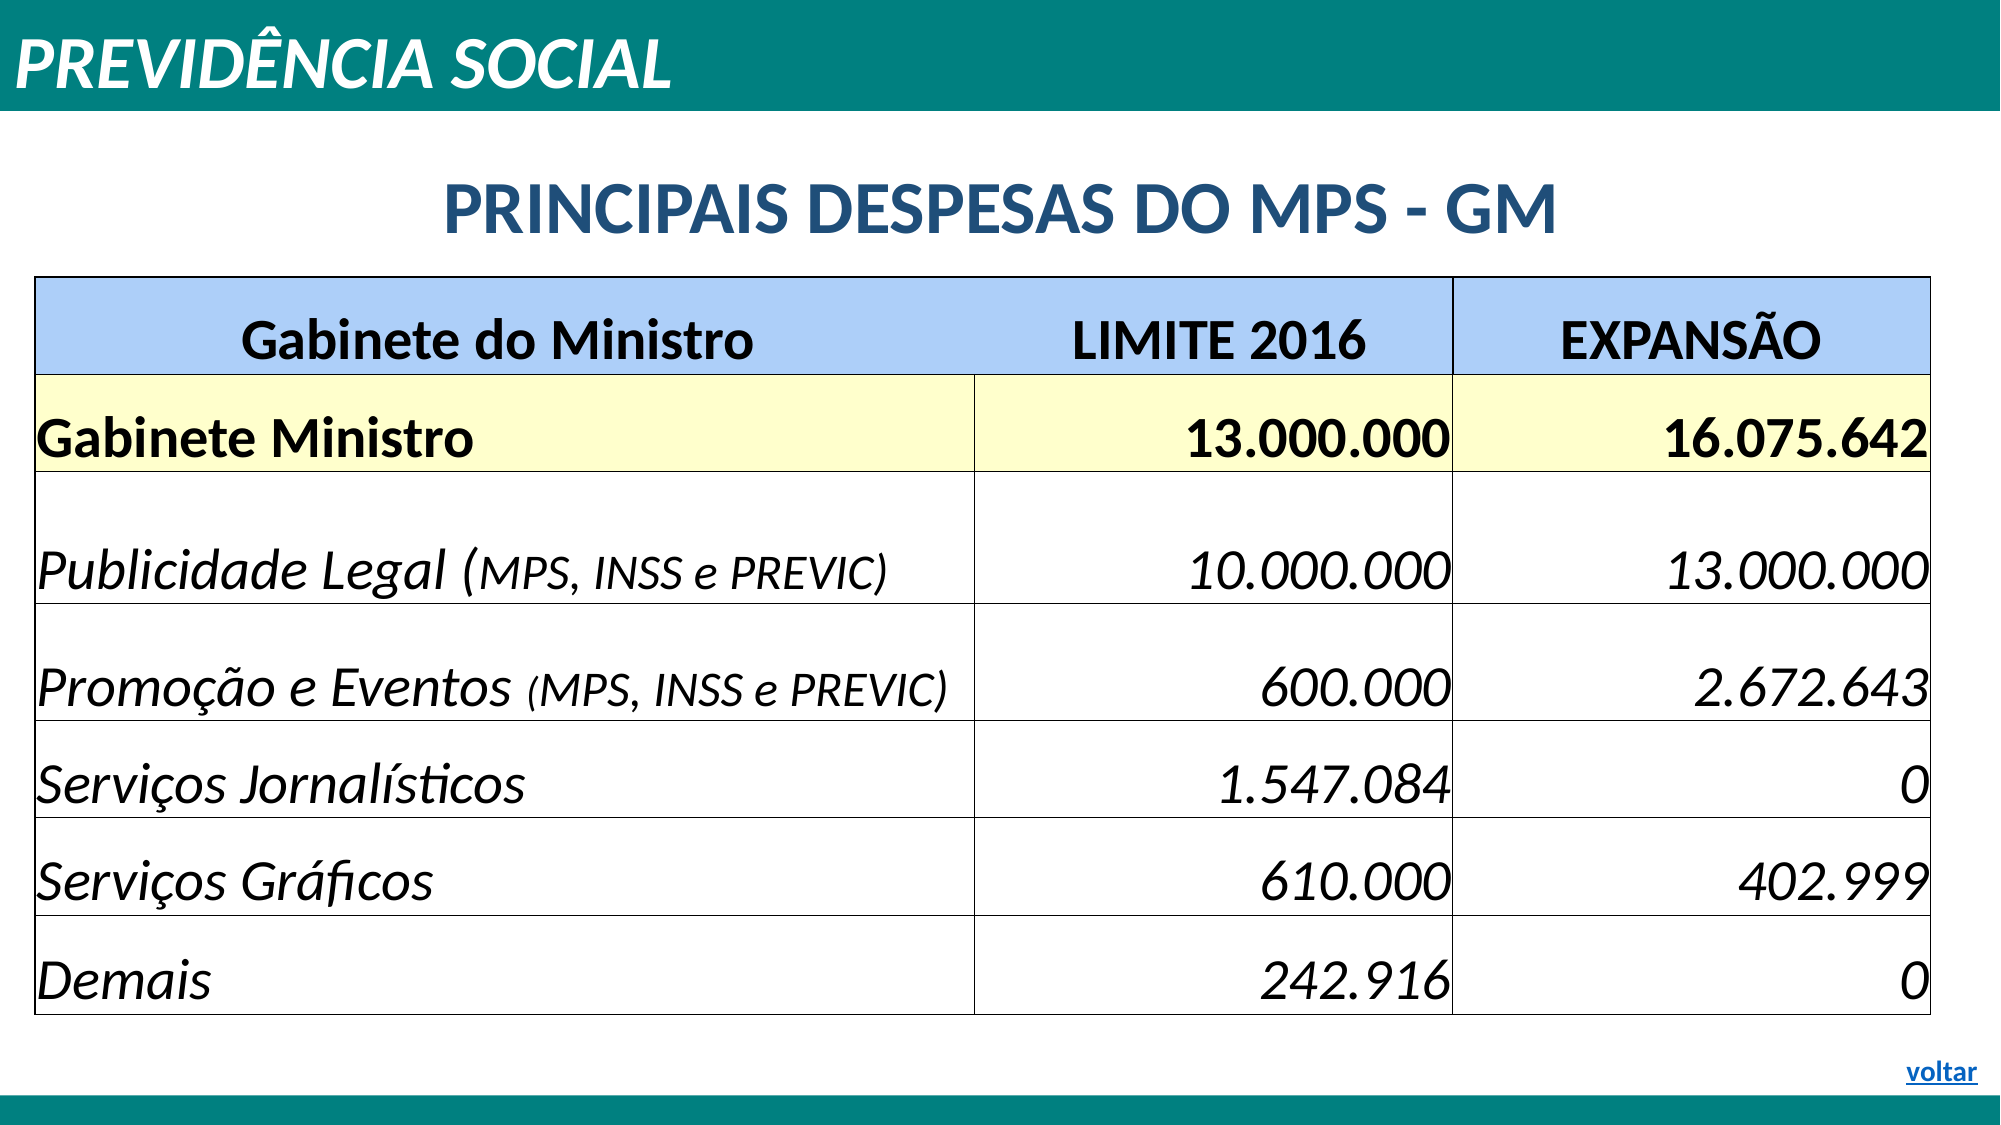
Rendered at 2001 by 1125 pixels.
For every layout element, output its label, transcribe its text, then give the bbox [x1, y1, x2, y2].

table_cell 600.000 [975, 604, 1452, 720]
table_cell 1.547.084 [975, 721, 1452, 817]
table_cell 16.075.642 [1453, 375, 1930, 471]
text_box [0, 1095, 2000, 1125]
table_header Gabinete do Ministro [36, 278, 974, 374]
table_cell Serviços Gráficos [36, 818, 974, 915]
table_cell 10.000.000 [975, 472, 1452, 603]
table_cell Serviços Jornalísticos [36, 721, 974, 817]
table_cell 610.000 [975, 818, 1452, 915]
table_cell Publicidade Legal (MPS, INSS e PREVIC) [36, 472, 974, 603]
table_cell 2.672.643 [1453, 604, 1930, 720]
title PRINCIPAIS DESPESAS DO MPS - GM [142, 140, 1862, 276]
text_box voltar [1891, 1044, 2000, 1095]
table_cell 402.999 [1453, 818, 1930, 915]
table_header LIMITE 2016 [974, 278, 1452, 374]
table_cell 13.000.000 [975, 375, 1452, 471]
table_cell 0 [1453, 721, 1930, 817]
table_cell 242.916 [975, 916, 1452, 1014]
table_header EXPANSÃO [1454, 278, 1930, 374]
table_cell Promoção e Eventos (MPS, INSS e PREVIC) [36, 604, 974, 720]
table_cell 13.000.000 [1453, 472, 1930, 603]
table_cell Demais [36, 916, 974, 1014]
table_cell 0 [1453, 916, 1930, 1014]
table_cell Gabinete Ministro [36, 375, 974, 471]
text_box PREVIDÊNCIA SOCIAL [0, 0, 2000, 111]
